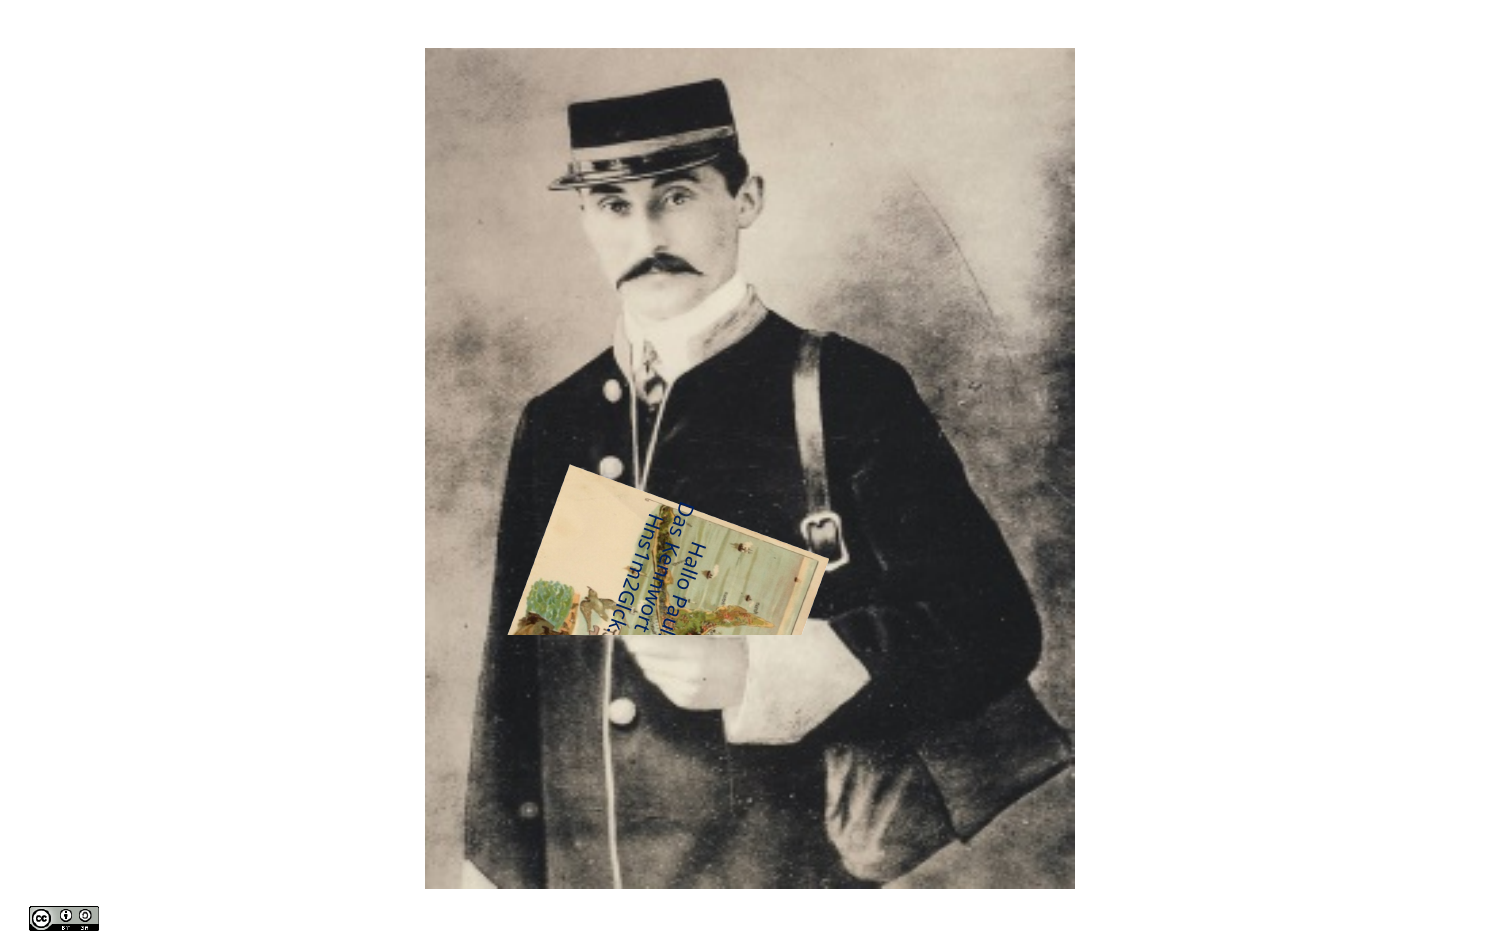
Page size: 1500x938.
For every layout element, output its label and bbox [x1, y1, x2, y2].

picture [29, 906, 99, 931]
text_box [425, 48, 1075, 889]
